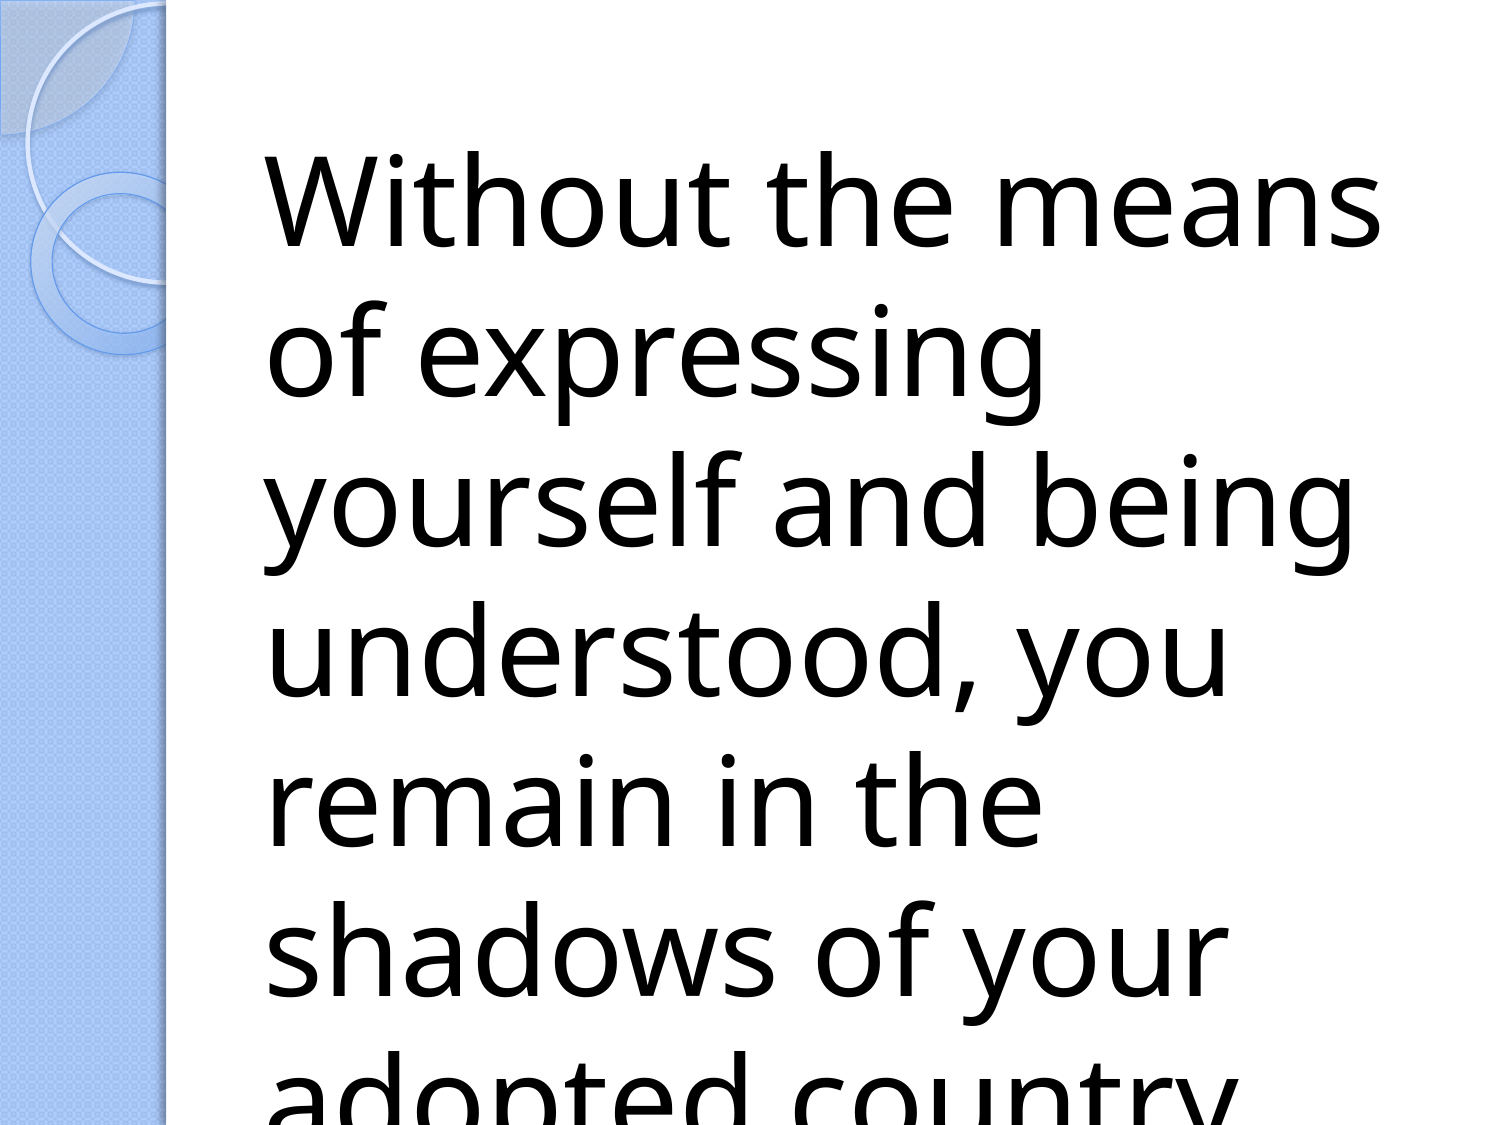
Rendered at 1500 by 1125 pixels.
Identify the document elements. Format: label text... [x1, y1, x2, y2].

list Without the means of expressing yourself and being understood, you remain in the shadows of your adopted country, unable to belong. [235, 113, 1466, 1025]
